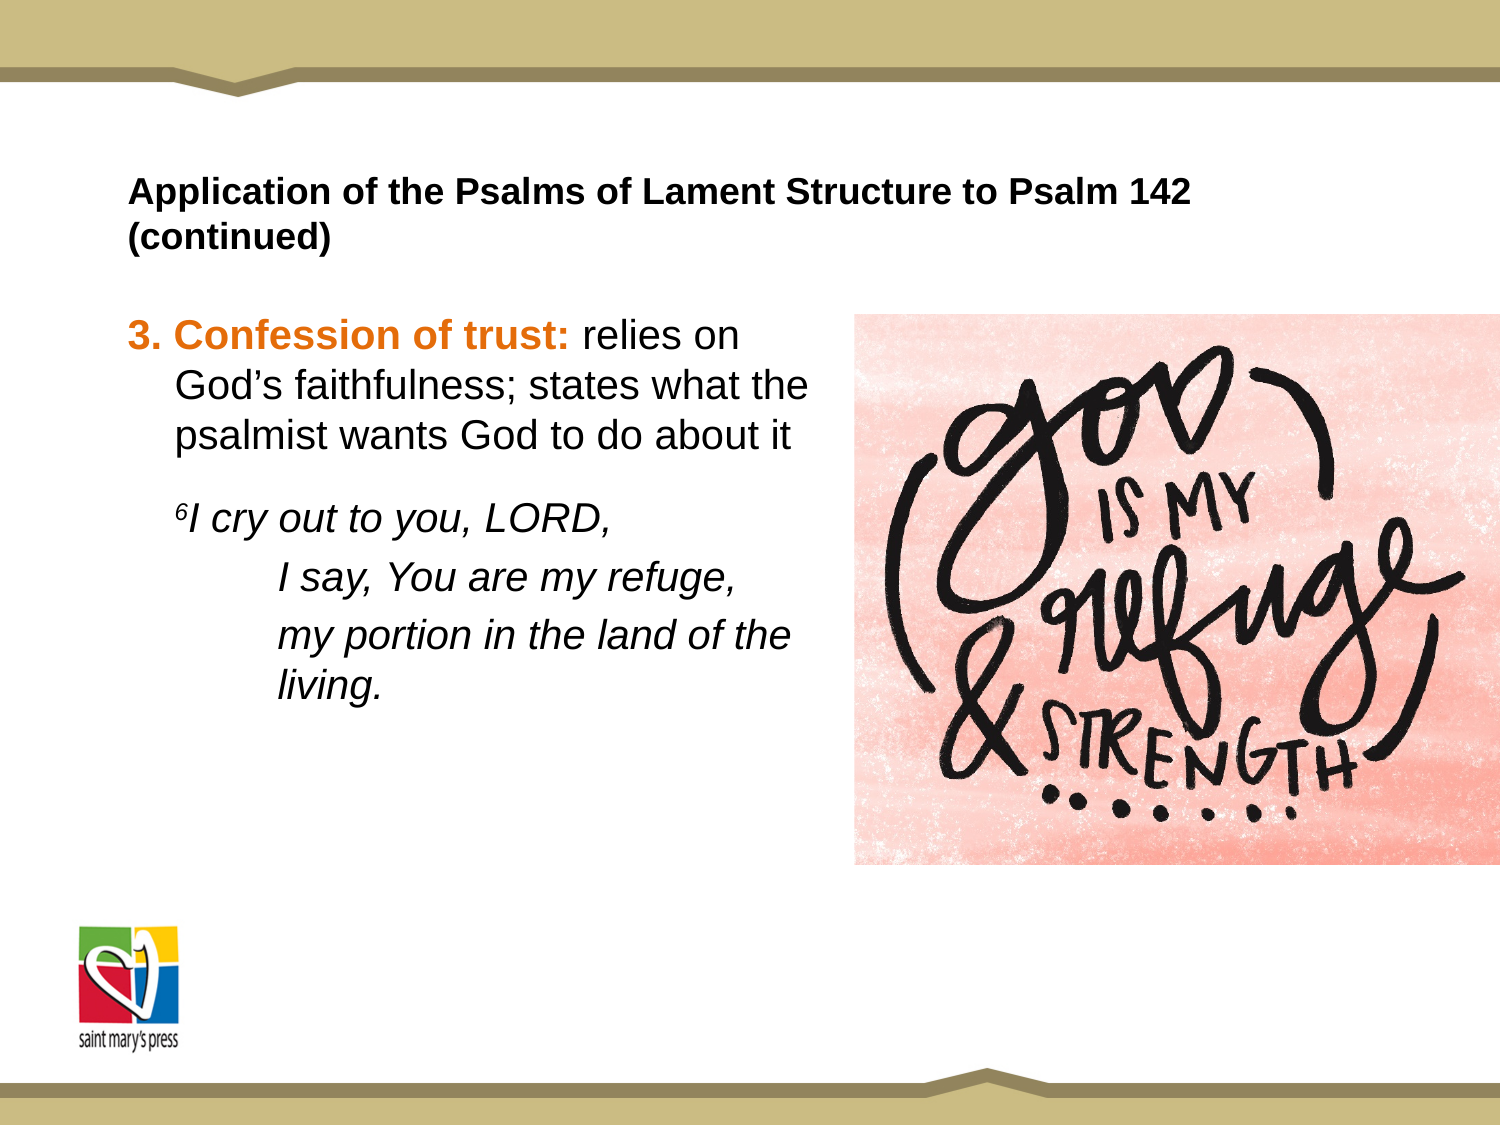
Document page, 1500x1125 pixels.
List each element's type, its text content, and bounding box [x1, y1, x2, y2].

picture [0, 0, 1500, 1125]
title Application of the Psalms of Lament Structure to Psalm 142 (continued) [112, 125, 1287, 300]
list 3. Confession of trust: relies on God’s faithfulness; states what the psalmist wants God to do about it 6I cry out to you, Lord, I say, You are my refuge, my portion in the land of the living. [112, 299, 863, 869]
